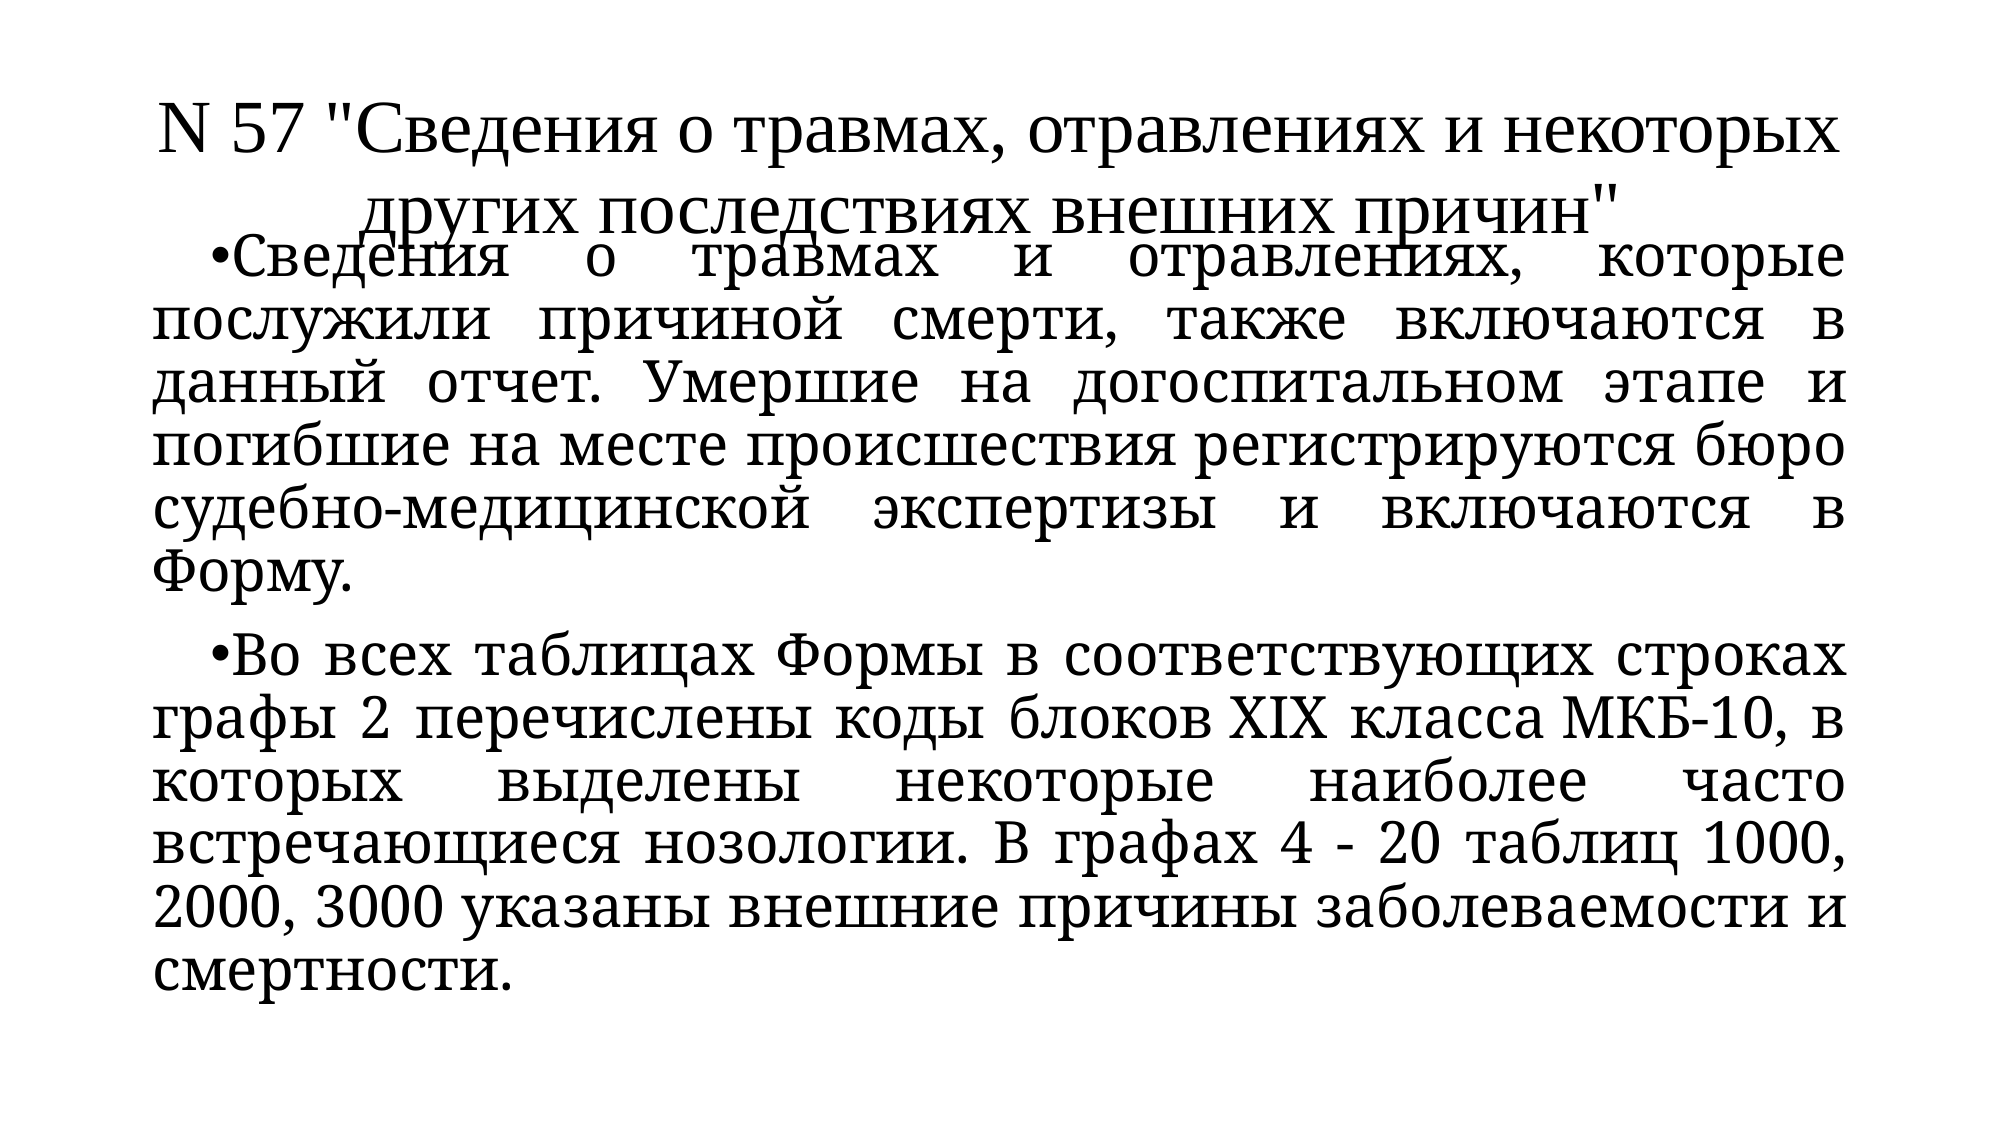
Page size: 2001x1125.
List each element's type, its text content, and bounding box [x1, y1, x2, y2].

list Сведения о травмах и отравлениях, которые послужили причиной смерти, также включаются в данный отчет. Умершие на догоспитальном этапе и погибшие на месте происшествия регистрируются бюро судебно-медицинской экспертизы и включаются в Форму. Во всех таблицах Формы в соответствующих строках графы 2 перечислены коды блоков XIX класса МКБ-10, в которых выделены некоторые наиболее часто встречающиеся нозологии. В графах 4 - 20 таблиц 1000, 2000, 3000 указаны внешние причины заболеваемости и смертности. [137, 299, 1863, 1014]
title N 57 "Сведения о травмах, отравлениях и некоторых других последствиях внешних причин" [137, 59, 1863, 278]
